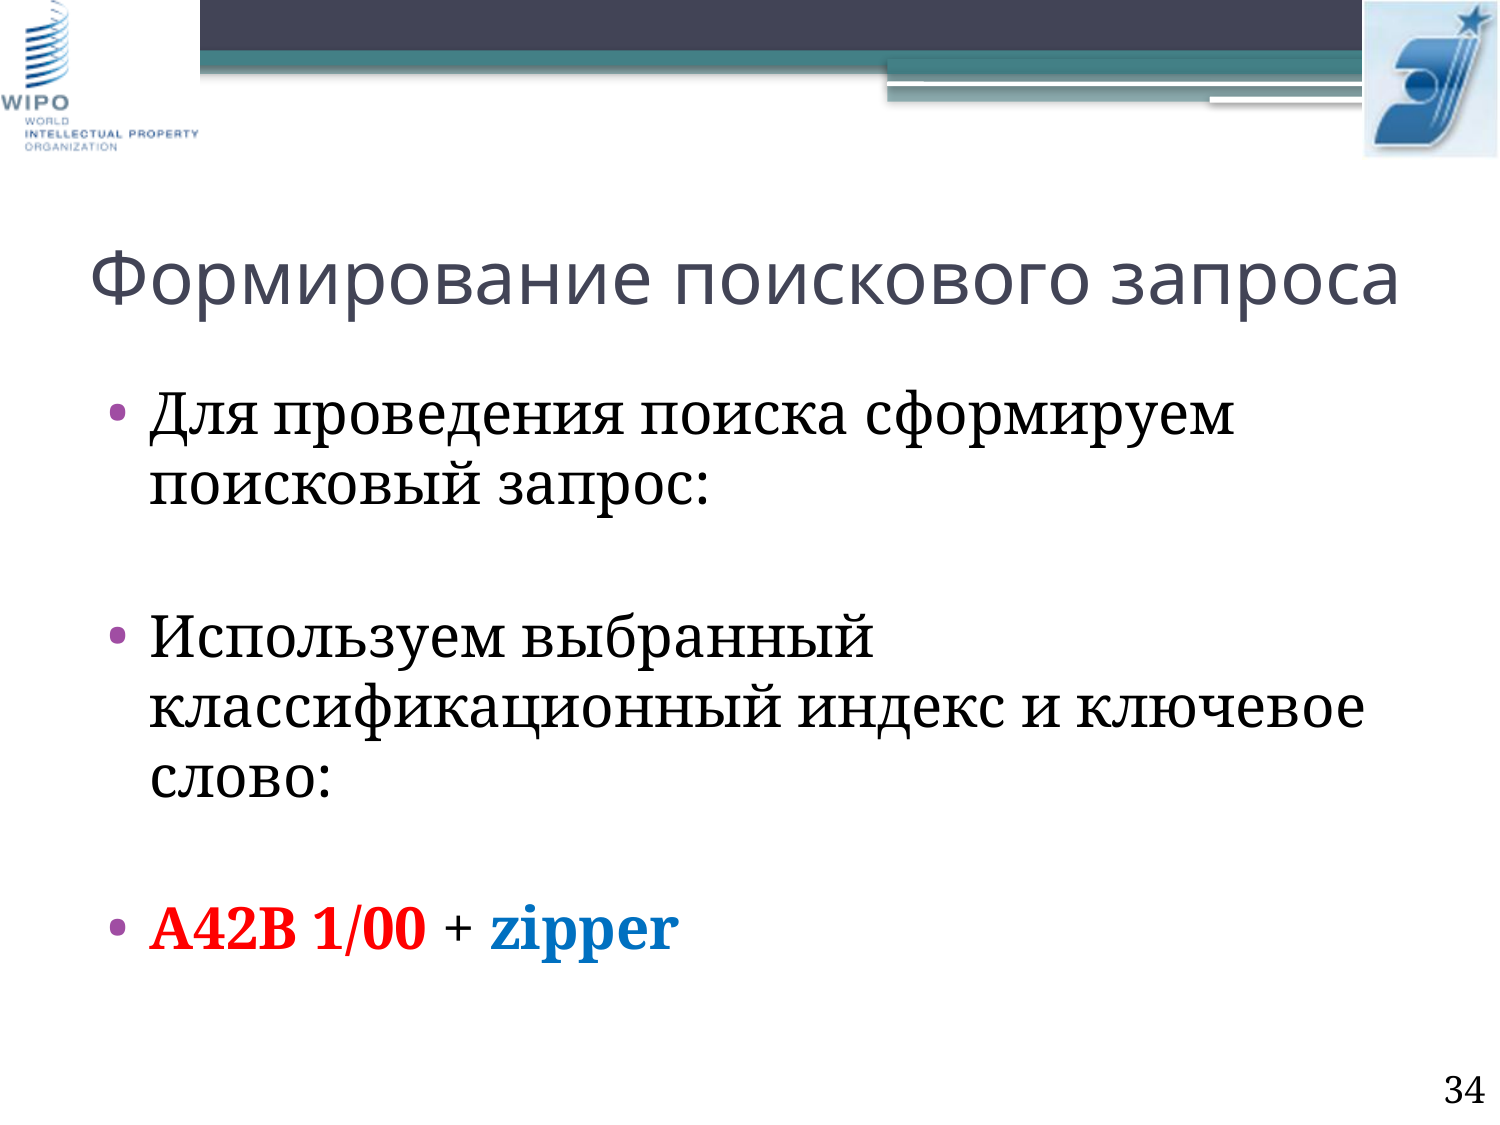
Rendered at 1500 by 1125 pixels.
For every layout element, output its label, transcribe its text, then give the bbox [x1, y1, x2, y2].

picture [1362, 0, 1500, 161]
picture [0, 0, 200, 153]
list Для проведения поиска сформируем поисковый запрос: Используем выбранный классификационный индекс и ключевое слово: А42В 1/00 + zipper [75, 368, 1425, 1079]
title Формирование поискового запроса [75, 187, 1425, 363]
slide_number 34 [1374, 1065, 1500, 1125]
